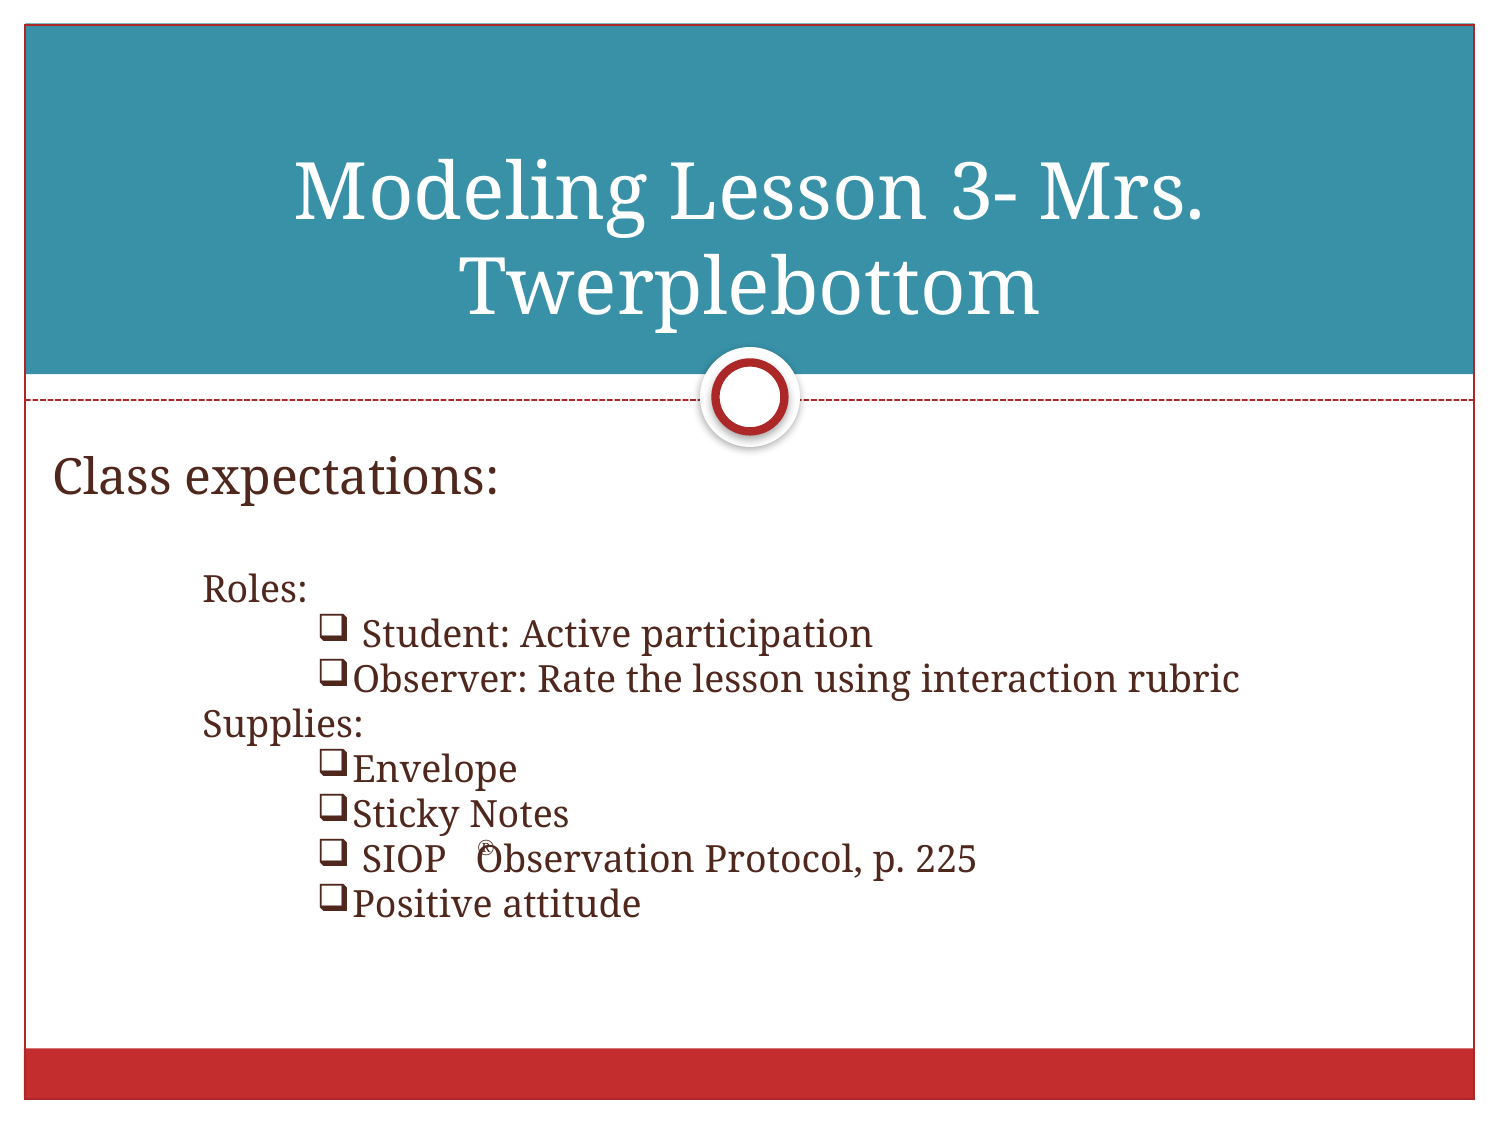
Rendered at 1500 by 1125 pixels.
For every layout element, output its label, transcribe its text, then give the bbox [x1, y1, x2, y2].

text_box Class expectations: Roles: Student: Active participation Observer: Rate the lesson using interaction rubric Supplies: Envelope Sticky Notes SIOP Observation Protocol, p. 225 Positive attitude [37, 437, 1463, 1023]
text_box ® [462, 825, 513, 868]
title Modeling Lesson 3- Mrs. Twerplebottom [0, 87, 1500, 338]
